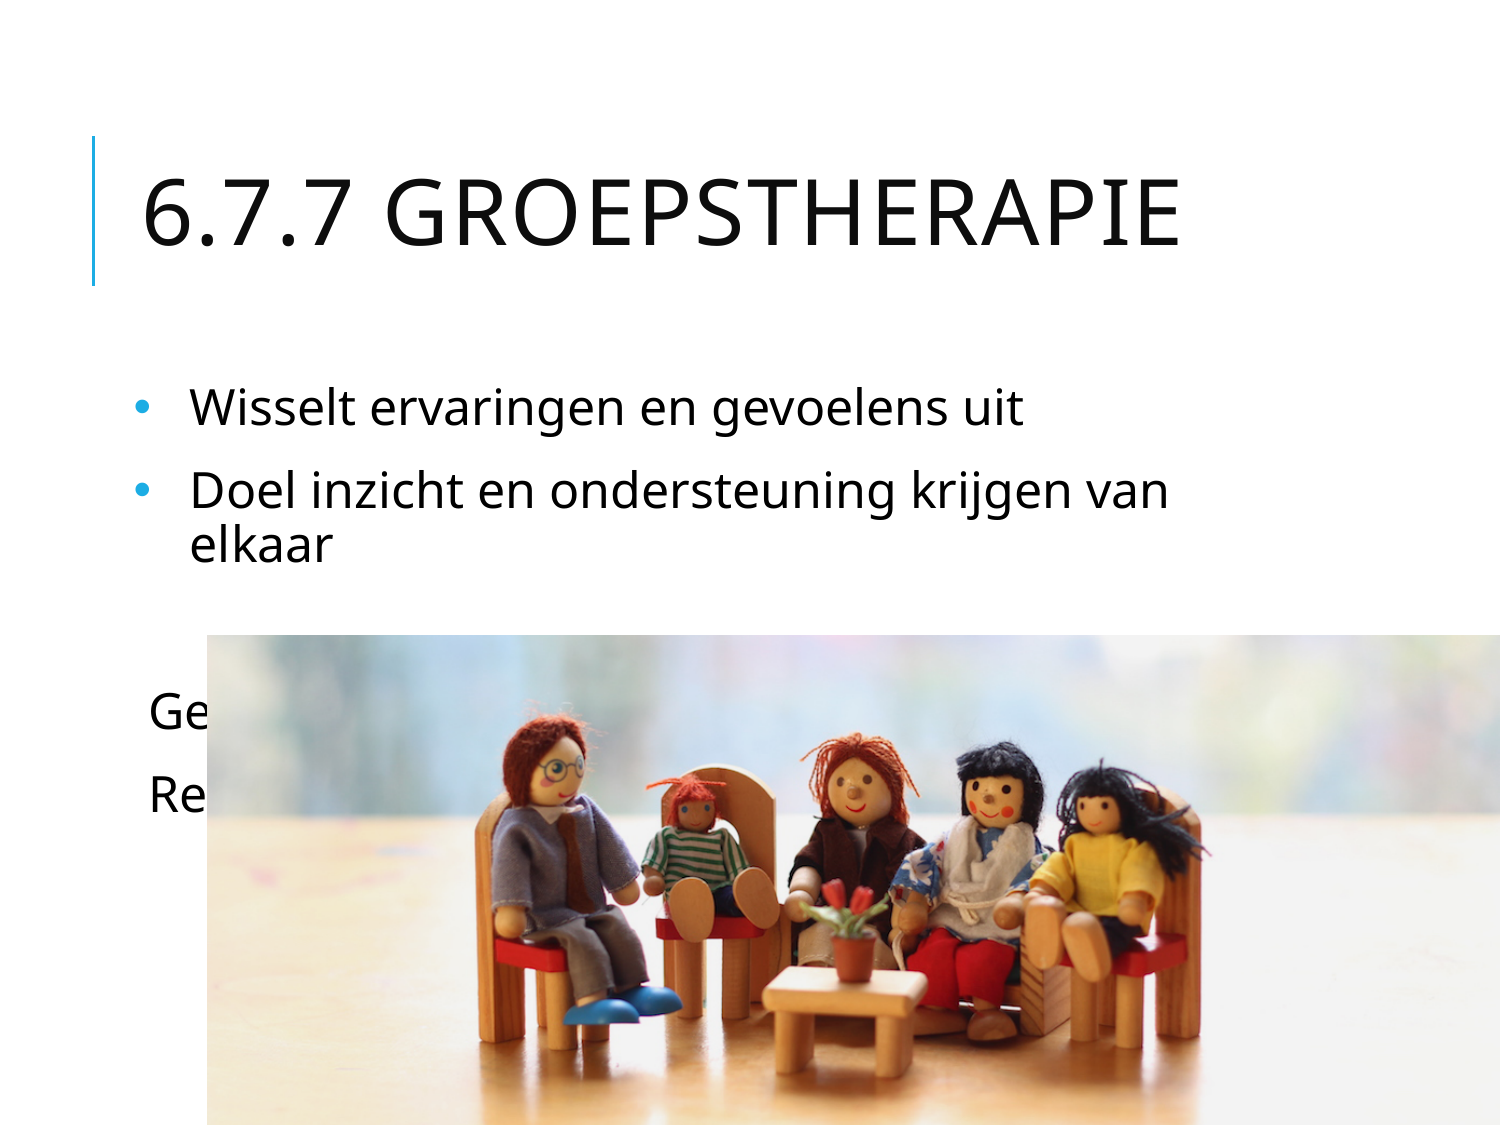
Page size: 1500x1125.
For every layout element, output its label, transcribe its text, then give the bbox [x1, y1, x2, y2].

title 6.7.7 Groepstherapie [126, 96, 1322, 342]
list Wisselt ervaringen en gevoelens uit Doel inzicht en ondersteuning krijgen van elkaar Gezinstherapie Relatietherapie [126, 375, 1322, 1035]
picture [207, 635, 1500, 1125]
